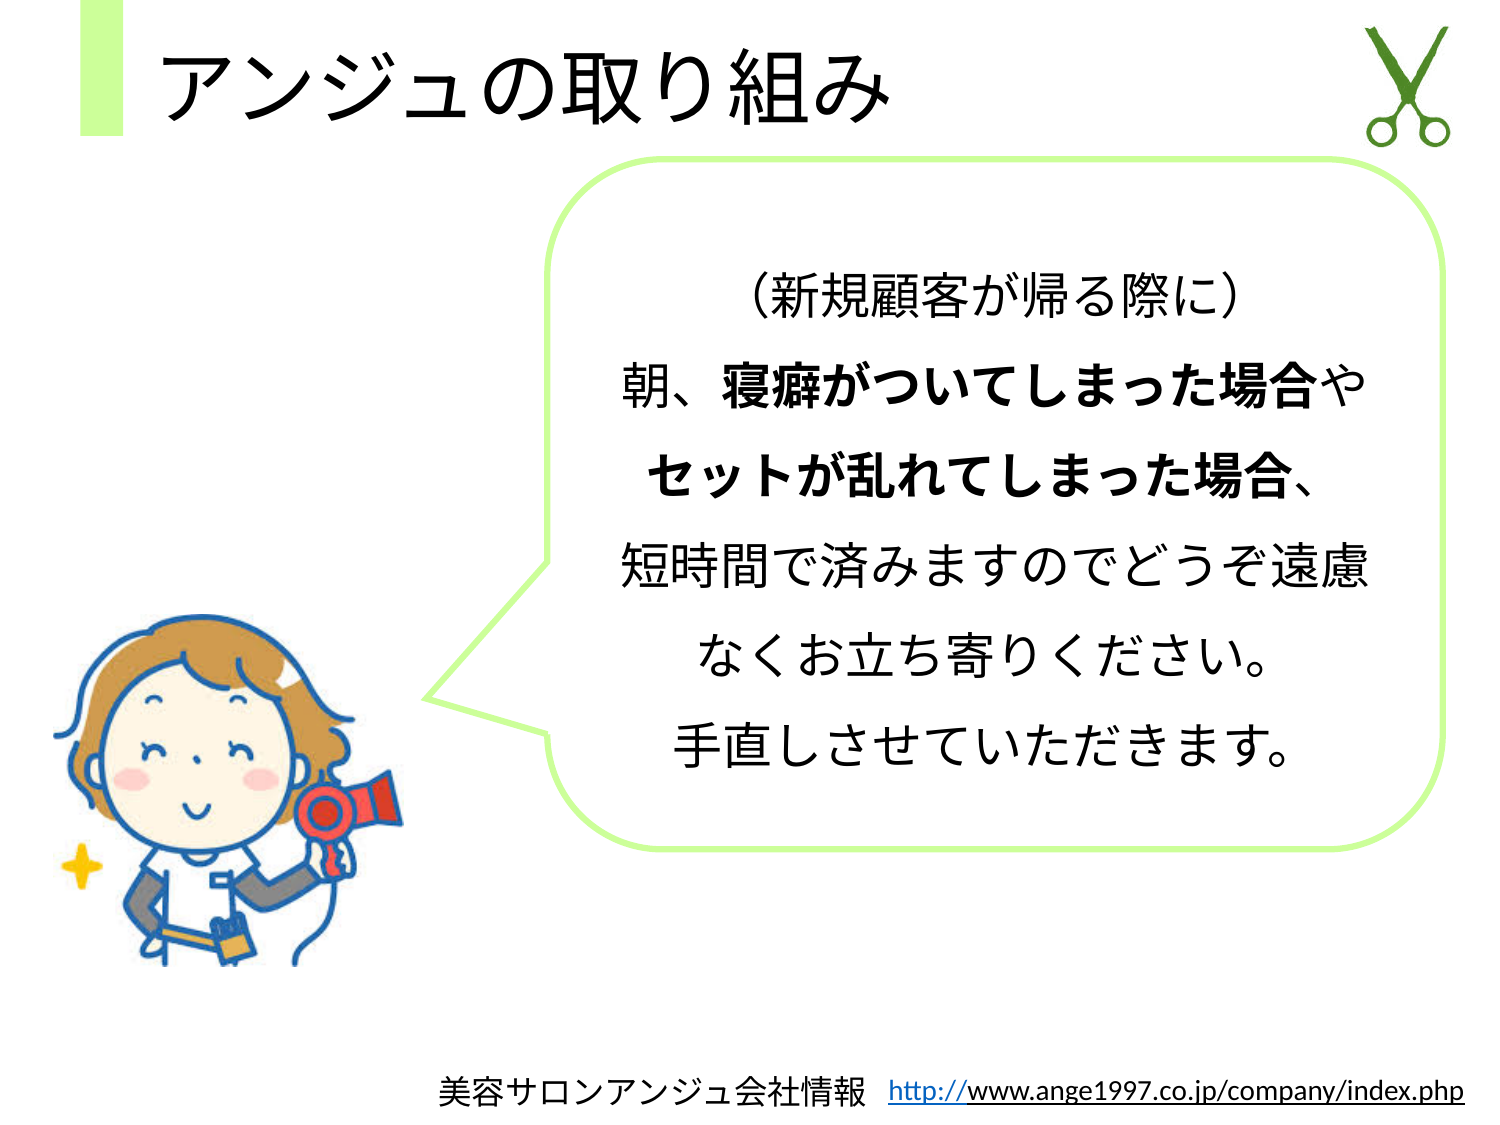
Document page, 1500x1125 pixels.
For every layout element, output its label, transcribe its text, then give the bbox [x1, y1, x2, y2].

picture [1356, 23, 1453, 148]
text_box （新規顧客が帰る際に） 朝、寝癖がついてしまった場合やセットが乱れてしまった場合、 短時間で済みますのでどうぞ遠慮なくお立ち寄りください。 手直しさせていただきます。 [424, 158, 1444, 851]
text_box http://www.ange1997.co.jp/company/index.php [873, 1064, 1500, 1115]
text_box [79, 0, 124, 137]
title アンジュの取り組み [138, 24, 1433, 160]
text_box 美容サロンアンジュ会社情報 [424, 1064, 996, 1119]
picture [53, 614, 404, 967]
